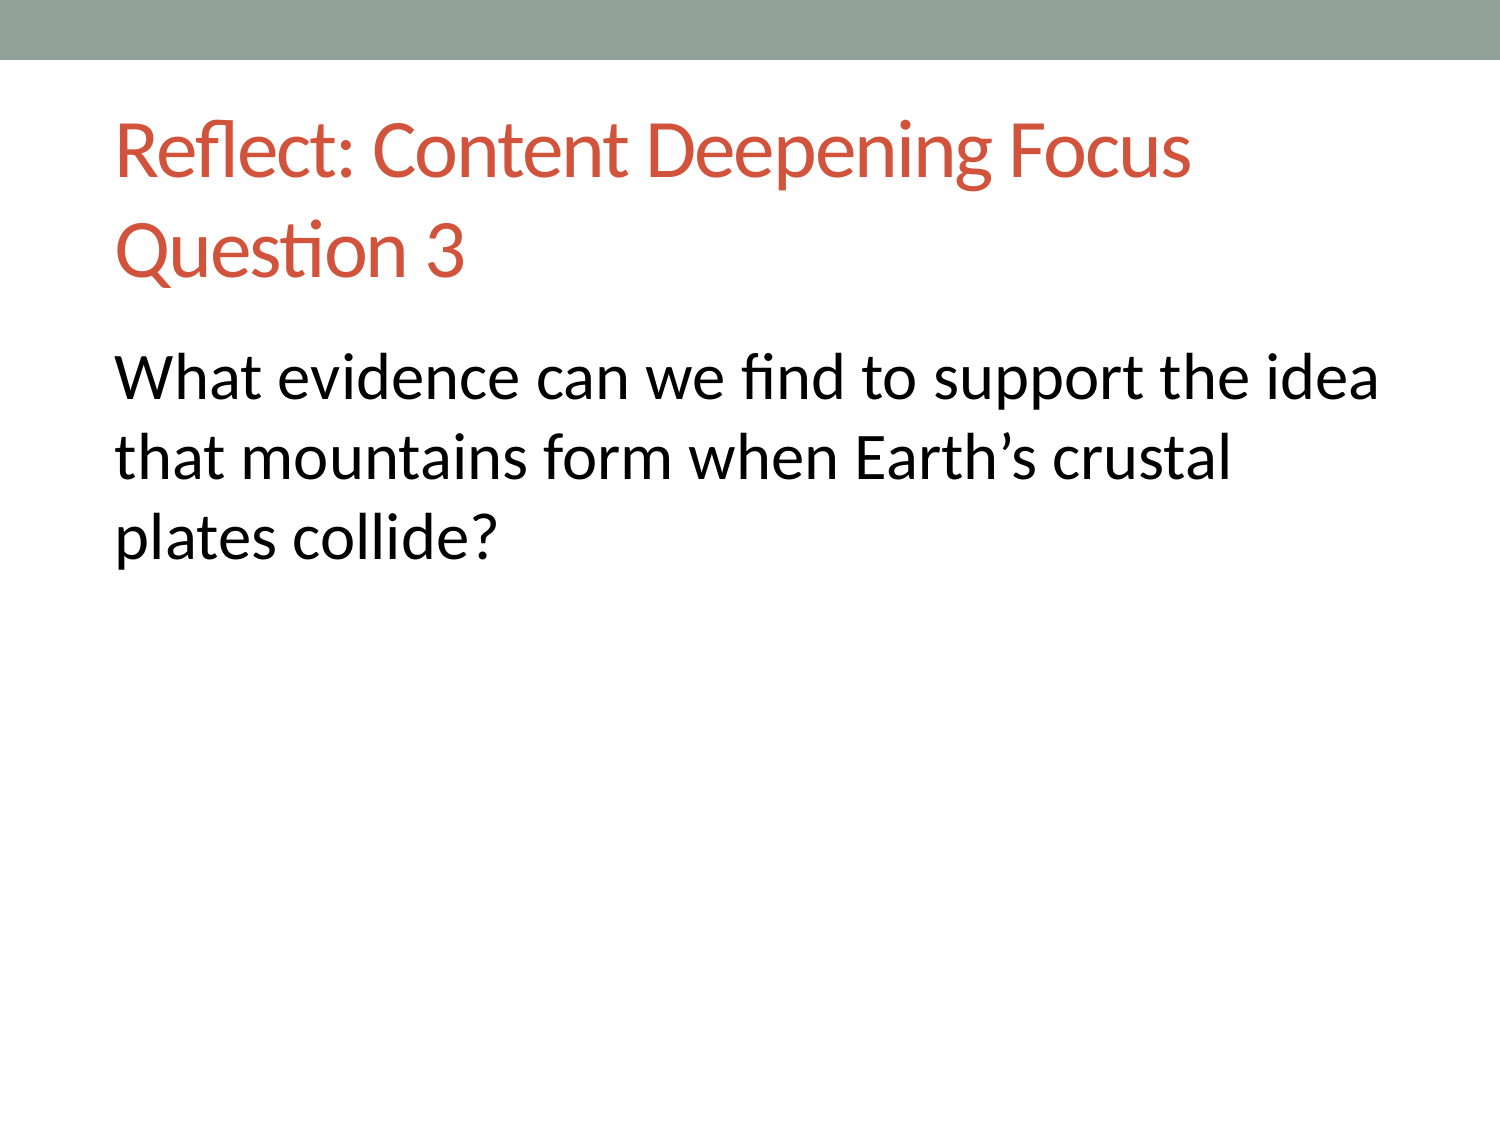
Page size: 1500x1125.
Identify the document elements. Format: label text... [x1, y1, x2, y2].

list What evidence can we find to support the idea that mountains form when Earth’s crustal plates collide? [99, 324, 1425, 1063]
title Reflect: Content Deepening Focus Question 3 [99, 112, 1425, 275]
